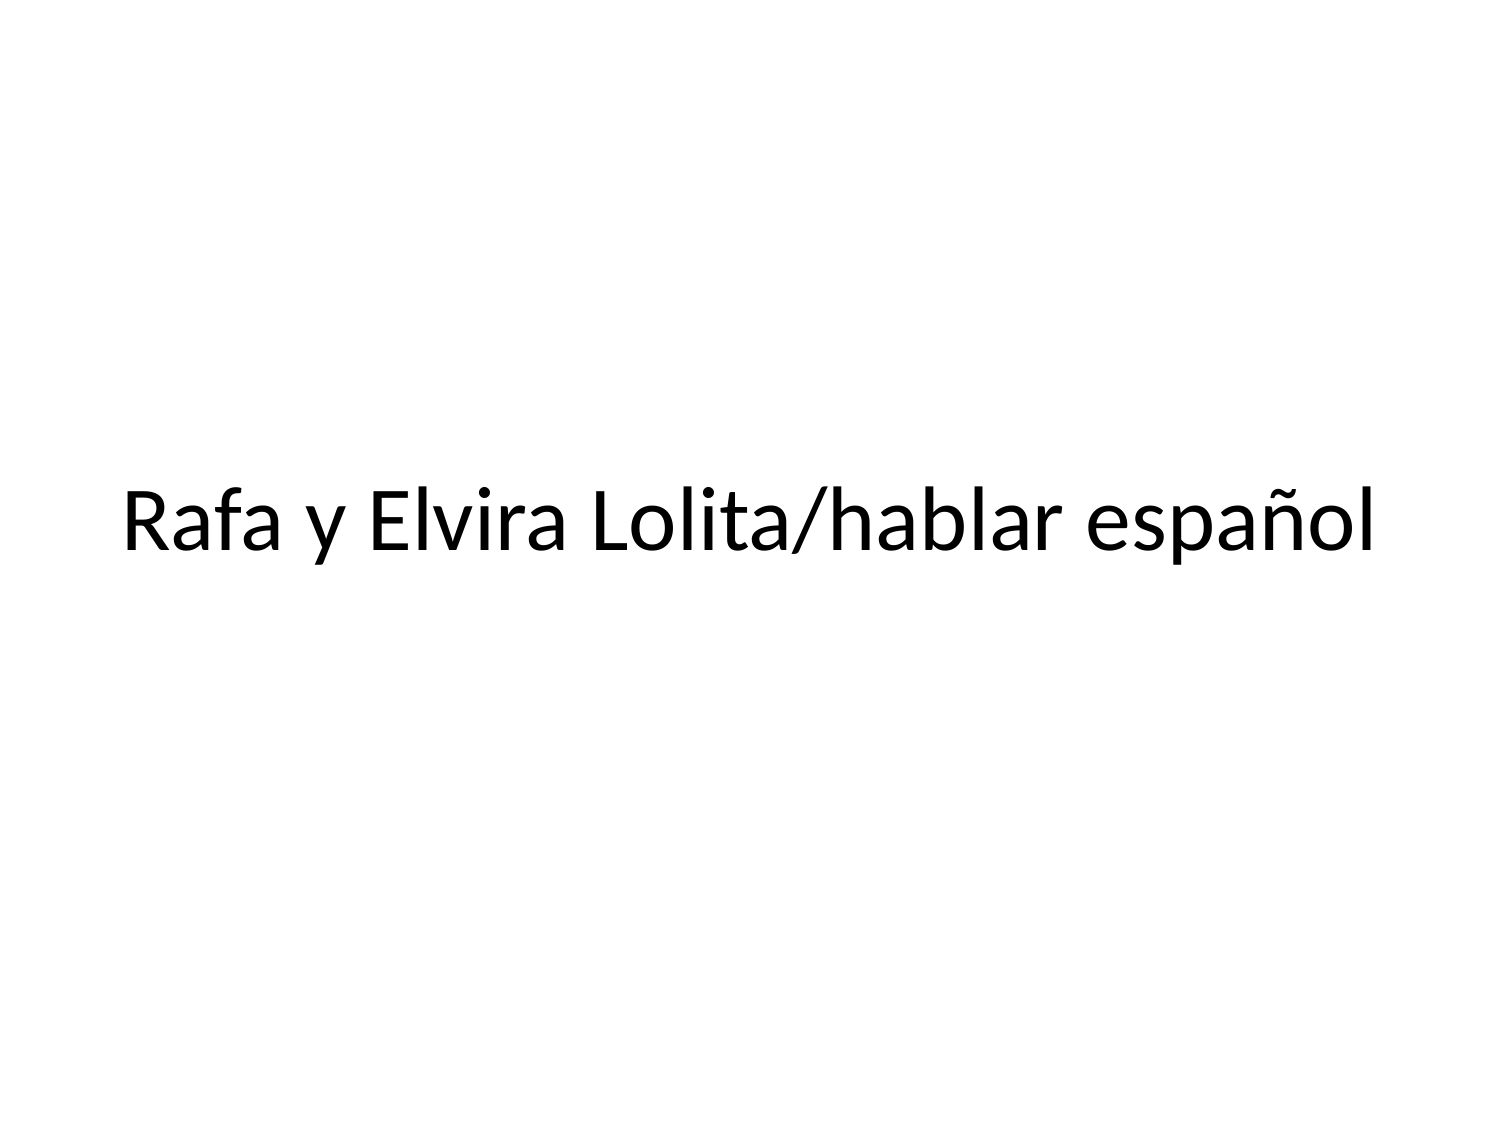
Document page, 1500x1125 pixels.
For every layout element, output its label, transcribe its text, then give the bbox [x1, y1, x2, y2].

title Rafa y Elvira Lolita/hablar español [75, 45, 1425, 984]
